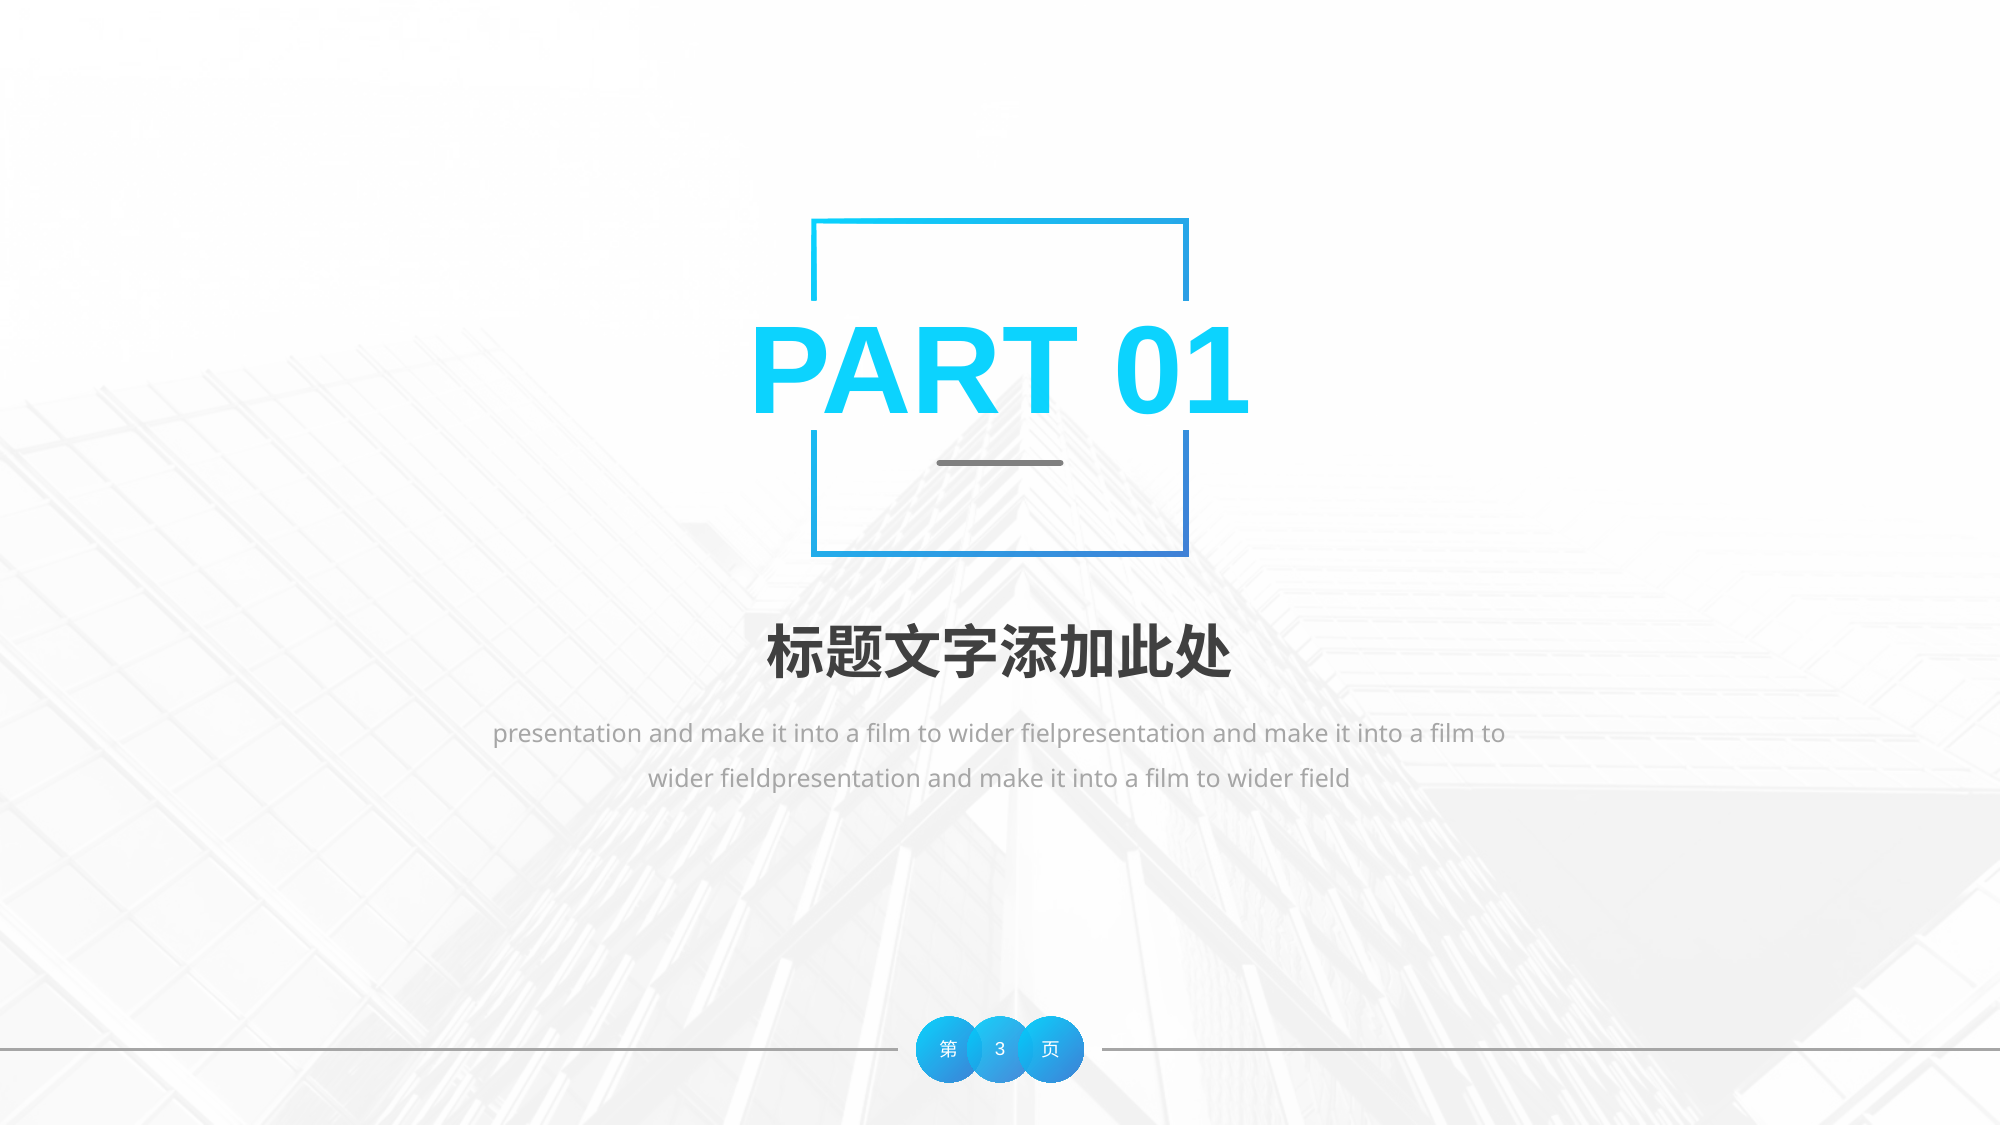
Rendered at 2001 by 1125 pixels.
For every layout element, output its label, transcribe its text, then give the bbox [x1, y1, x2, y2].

text_box [810, 446, 1190, 558]
slide_number 3 [964, 1017, 1036, 1078]
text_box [449, 607, 1550, 802]
text_box PART 01 [732, 280, 1268, 446]
text_box [810, 217, 1190, 280]
